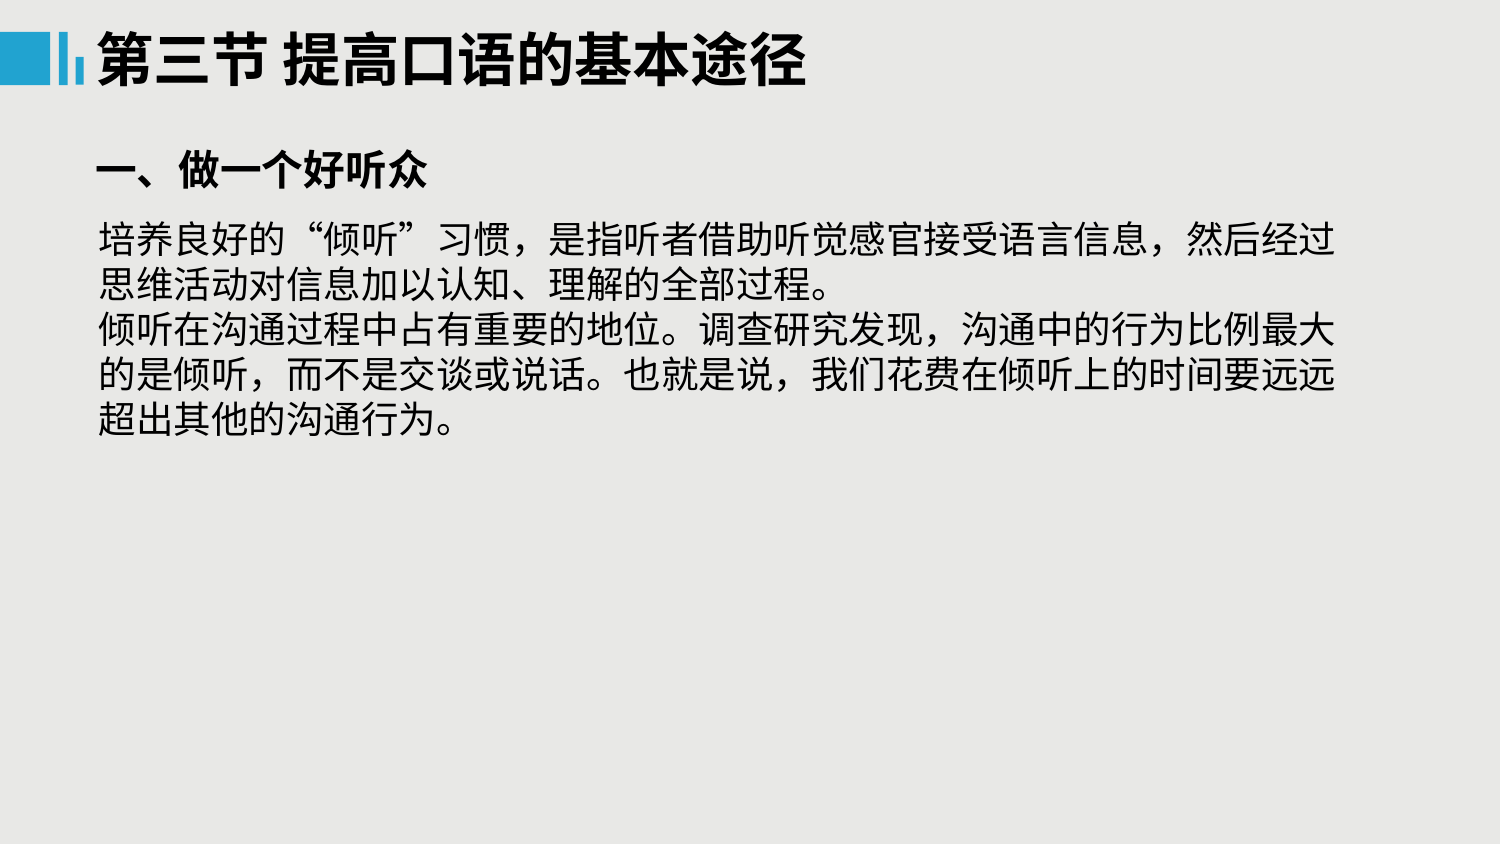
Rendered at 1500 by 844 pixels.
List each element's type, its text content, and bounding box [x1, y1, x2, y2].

text_box [0, 30, 52, 87]
text_box 培养良好的“倾听”习惯，是指听者借助听觉感官接受语言信息，然后经过思维活动对信息加以认知、理解的全部过程。 倾听在沟通过程中占有重要的地位。调查研究发现，沟通中的行为比例最大的是倾听，而不是交谈或说话。也就是说，我们花费在倾听上的时间要远远超出其他的沟通行为。 [83, 209, 1388, 449]
text_box 一、做一个好听众 [83, 138, 1304, 200]
text_box 第三节 提高口语的基本途径 [83, 17, 1412, 99]
text_box [57, 30, 70, 87]
text_box [74, 55, 83, 87]
